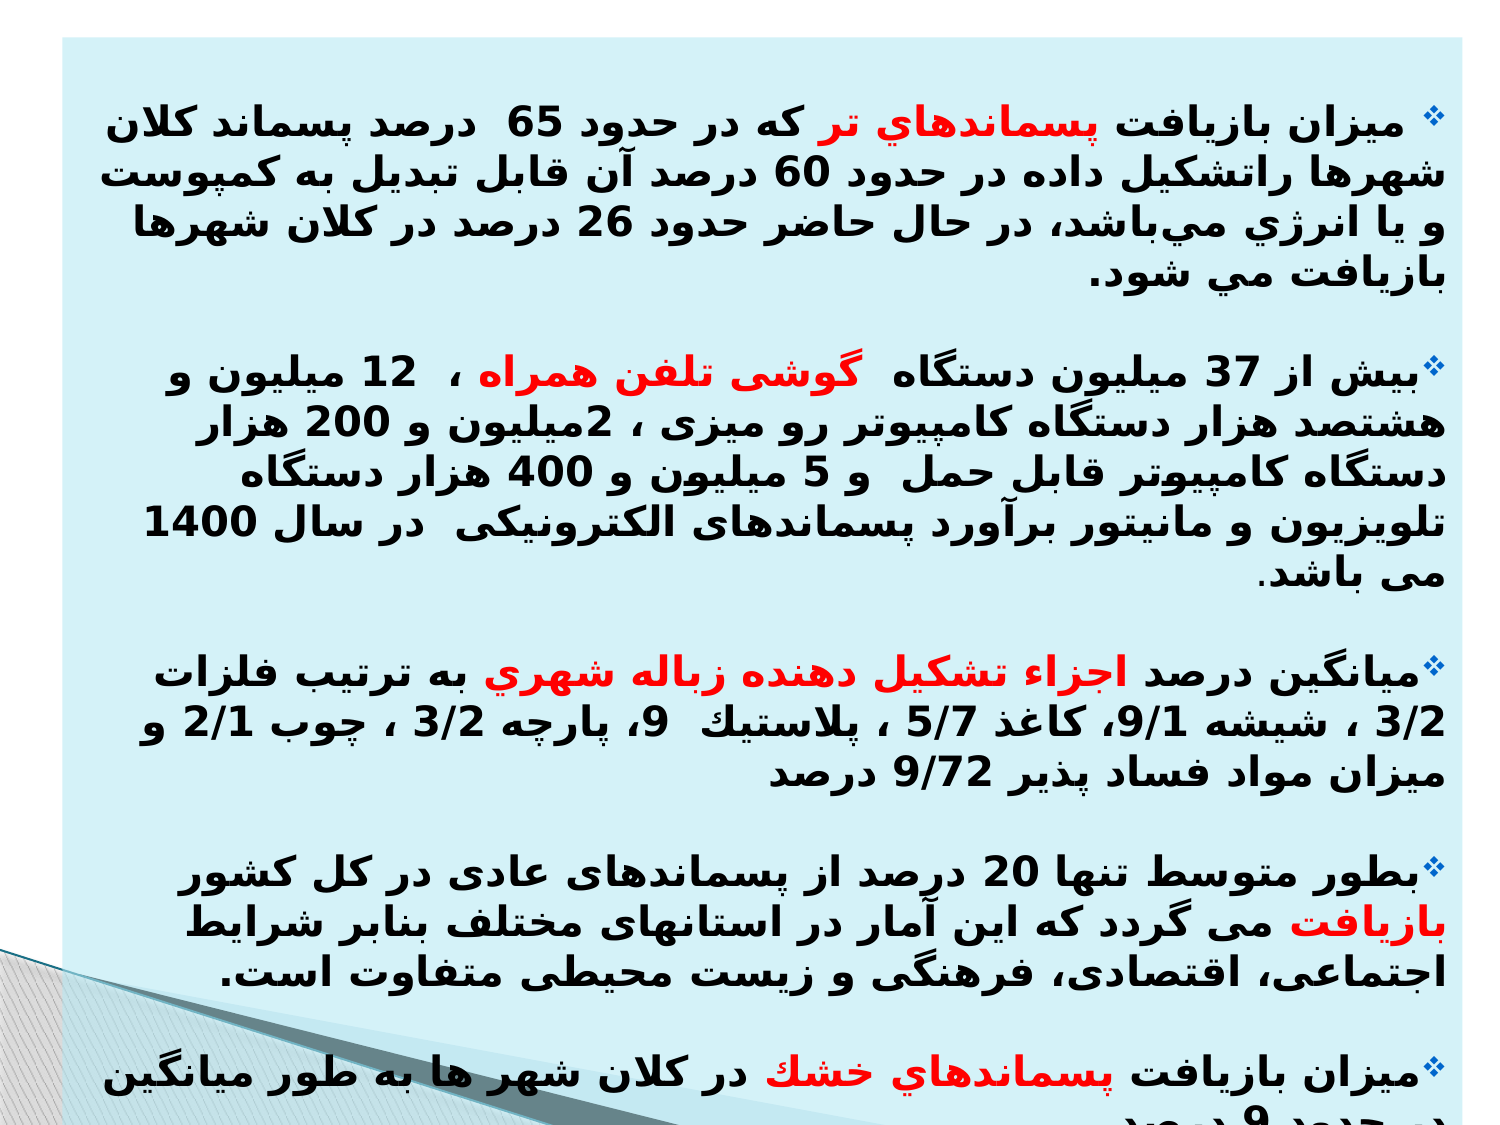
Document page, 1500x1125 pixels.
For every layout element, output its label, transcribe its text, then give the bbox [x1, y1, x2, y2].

text_box ميزان بازيافت پسماندهاي تر كه در حدود 65 درصد پسماند كلان شهرها راتشكيل داده در حدود 60 درصد آن قابل تبديل به كمپوست و يا انرژي مي‌باشد، در حال حاضر حدود 26 درصد در كلان شهرها بازيافت مي شود. بیش از 37 میلیون دستگاه گوشی تلفن همراه ، 12 میلیون و هشتصد هزار دستگاه کامپیوتر رو میزی ، 2میلیون و 200 هزار دستگاه کامپیوتر قابل حمل و 5 میلیون و 400 هزار دستگاه تلویزیون و مانیتور برآورد پسماندهای الکترونیکی در سال 1400 می باشد. ميانگين درصد اجزاء تشكيل دهنده زباله شهري به ترتيب فلزات 3/2 ، شيشه 9/1، كاغذ 5/7 ، پلاستيك 9، پارچه 3/2 ، چوب 2/1 و ميزان مواد فساد پذير 9/72 درصد بطور متوسط تنها 20 درصد از پسماندهای عادی در کل کشور بازیافت می گردد که این آمار در استانهای مختلف بنابر شرایط اجتماعی، اقتصادی، فرهنگی و زیست محیطی متفاوت است. ميزان بازيافت پسماندهاي خشك در كلان شهر ها به طور ميانگين در حدود 9 درصد با توجه به اينكه در حدود 35 درصد پسماند عادي را پسماند خشك قابل بازيافت تشكيل مي دهد، مقدار بازيافت پسماند خشك عليرغم توجيه اقتصادي بالاي آن در حدود يك سوم مقدار قابل انتظاراست. [62, 37, 1463, 1125]
